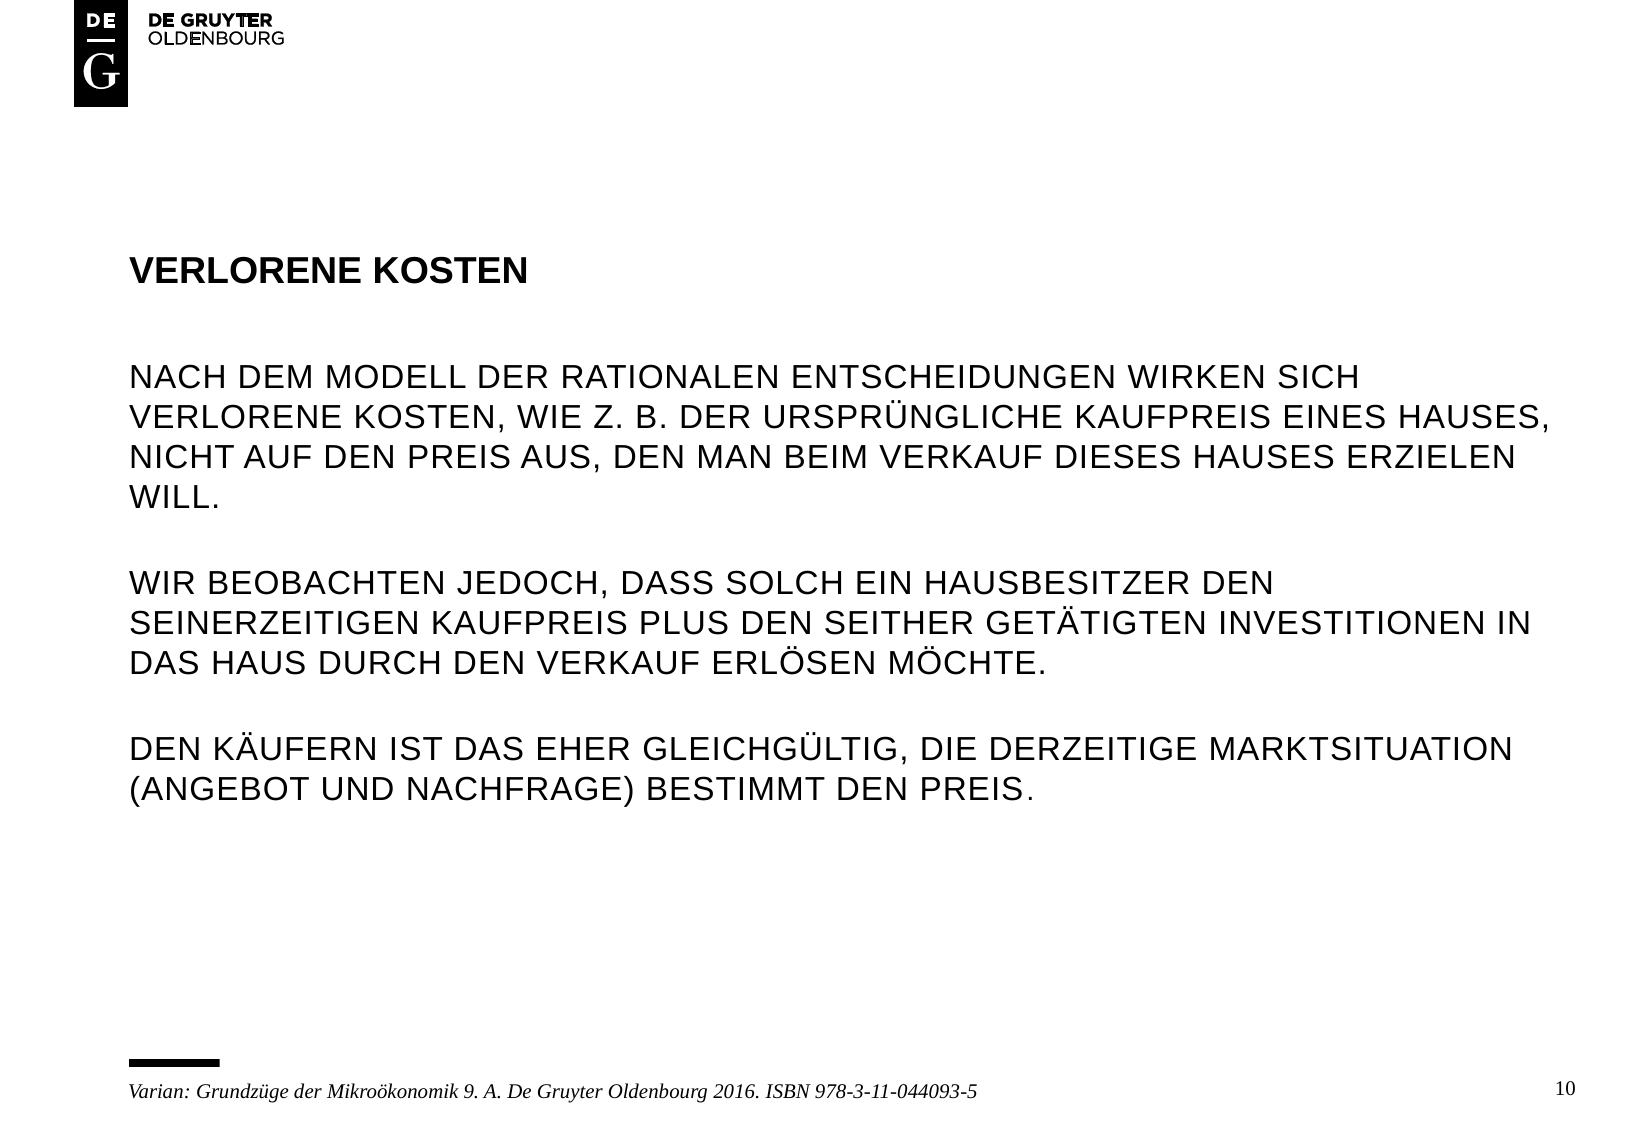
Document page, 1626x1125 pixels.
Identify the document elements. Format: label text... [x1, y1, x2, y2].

slide_number 10 [1554, 1074, 1614, 1104]
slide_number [128, 1077, 1539, 1108]
list Nach dem modell der rationalen entscheidungen wirken sich verlorene kosten, wie z. b. der ursprüngliche kaufpreis eines hauses, nicht auf den preis aus, den man beim verkauf dieses hauses erzielen will. Wir beobachten jedoch, dass solch ein hausbesitzer den seinerzeitigen kaufpreis plus den seither getätigten investitionen in das haus durch den verkauf erlösen möchte. Den käufern ist das eher gleichgültig, die derzeitige marktsituation (angebot und nachfrage) bestimmt den preis. [129, 355, 1556, 1018]
title Verlorene kosten [129, 245, 1556, 328]
